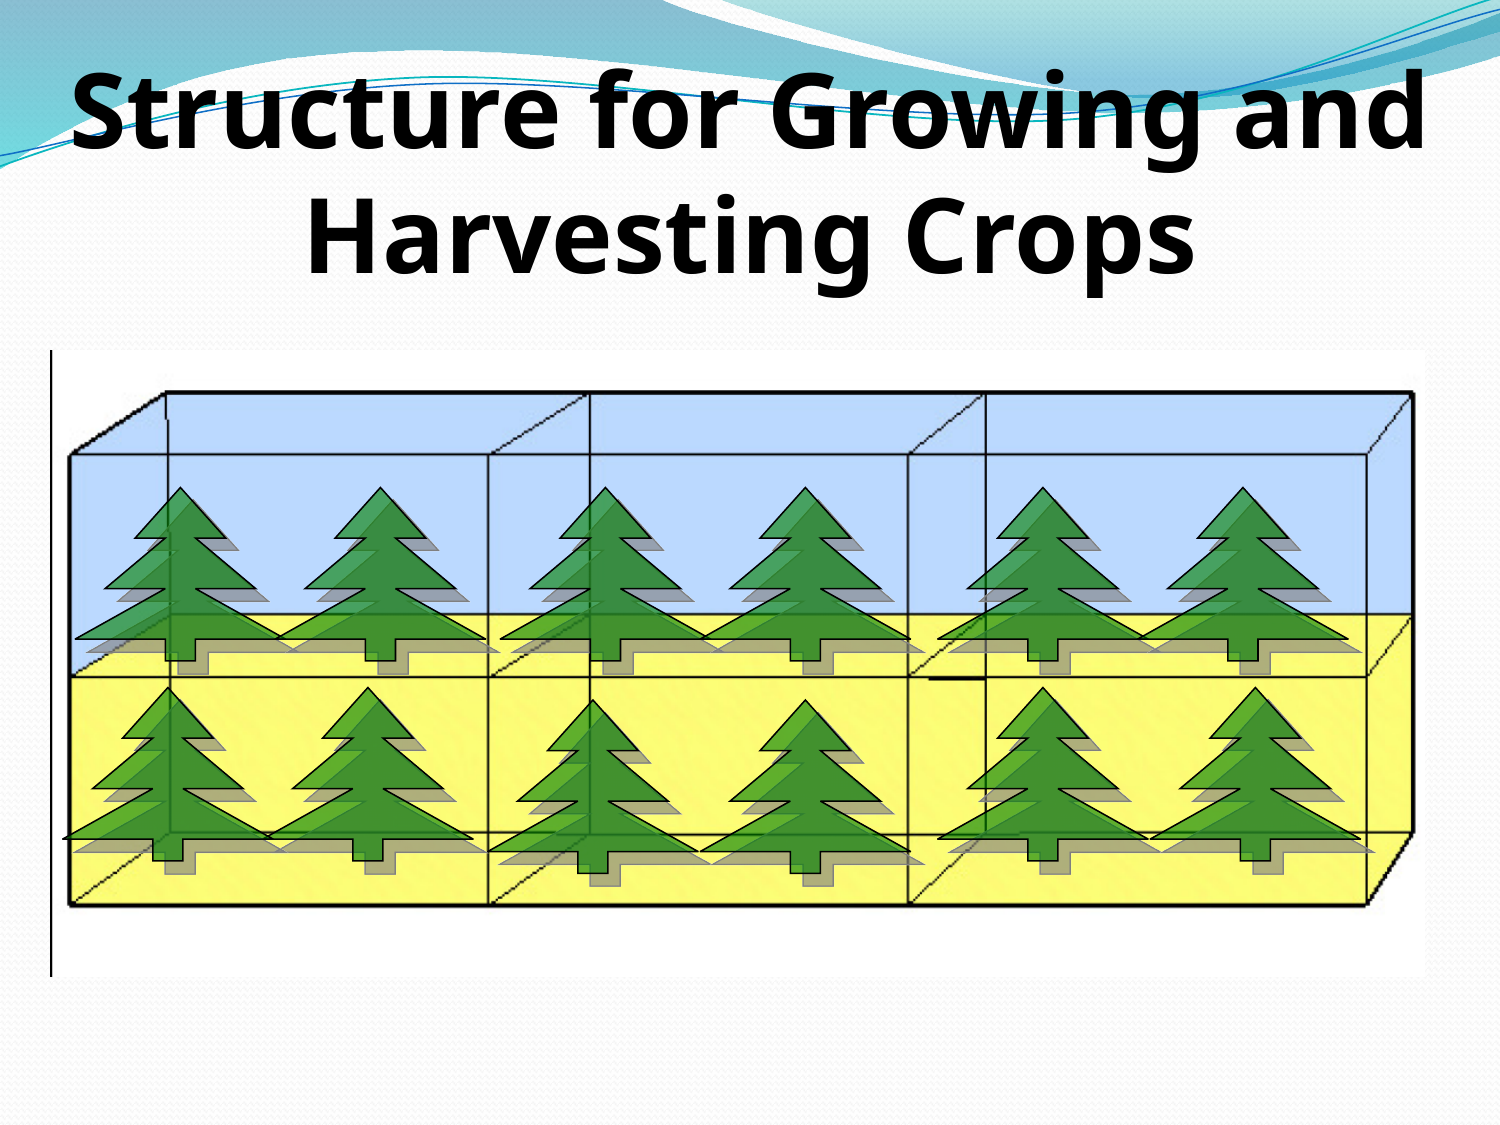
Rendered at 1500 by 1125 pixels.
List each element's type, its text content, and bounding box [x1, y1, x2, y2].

text_box Structure for Growing and Harvesting Crops [0, 37, 1500, 303]
picture [49, 349, 1426, 977]
